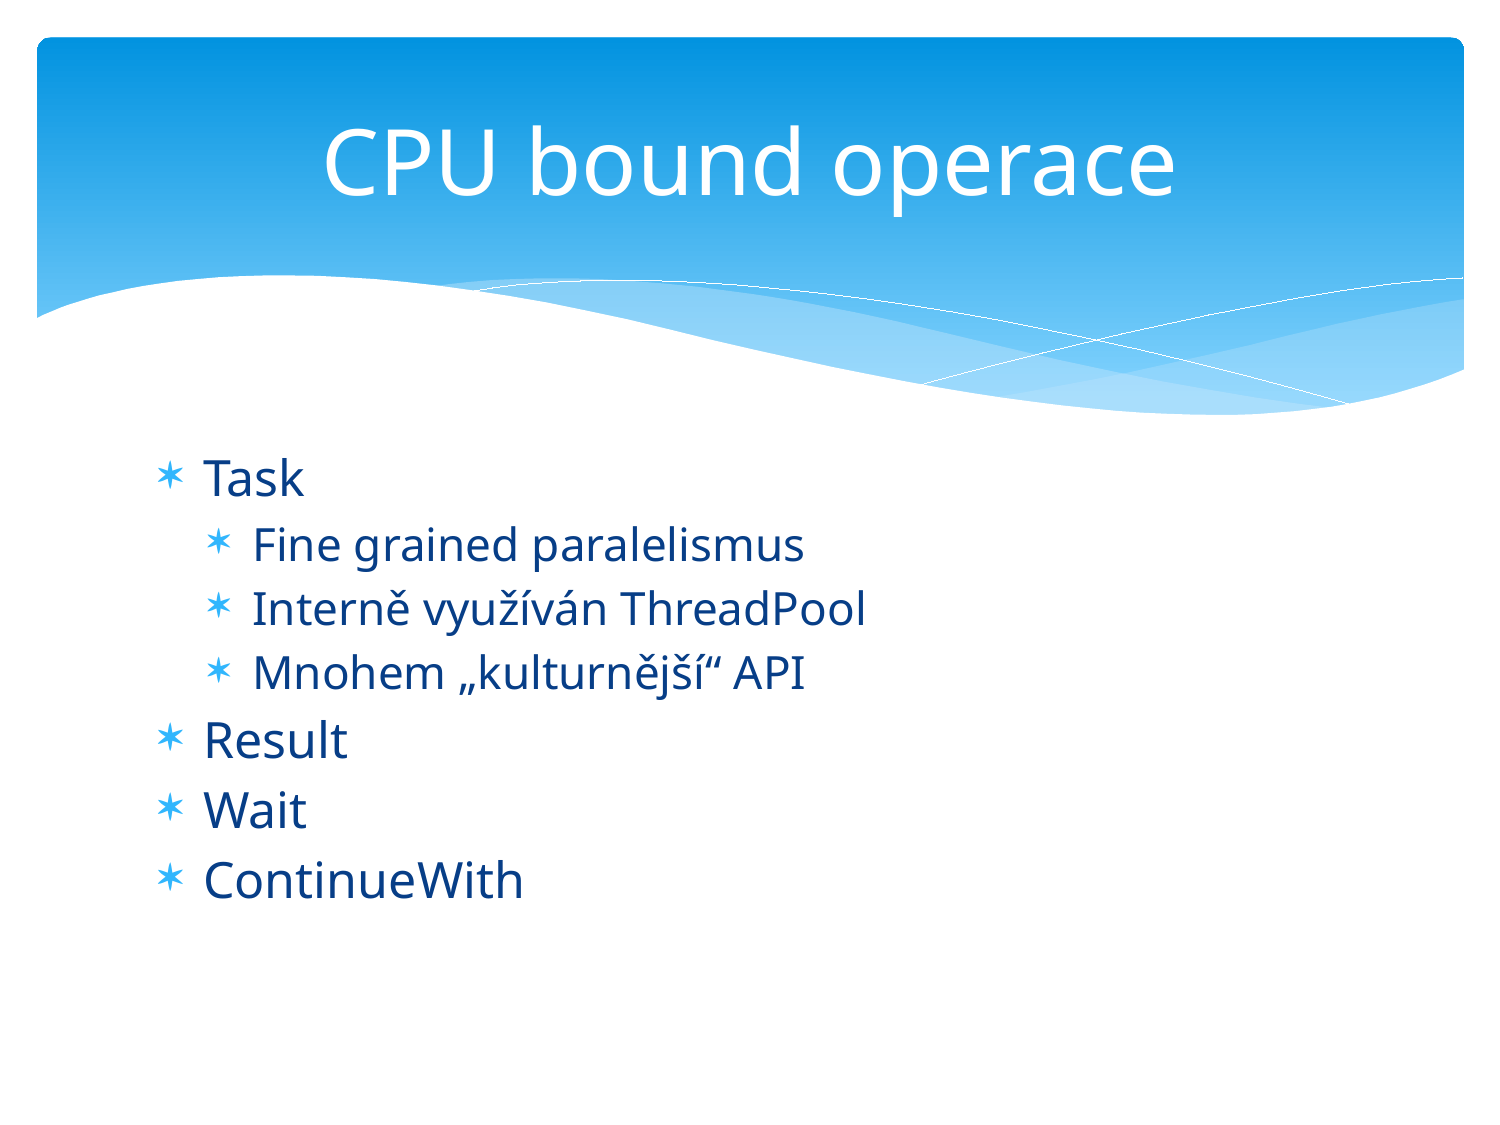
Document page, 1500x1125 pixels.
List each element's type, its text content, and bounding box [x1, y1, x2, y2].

list Task Fine grained paralelismus Interně využíván ThreadPool Mnohem „kulturnější“ API Result Wait ContinueWith [143, 438, 1359, 1005]
title CPU bound operace [75, 55, 1425, 261]
